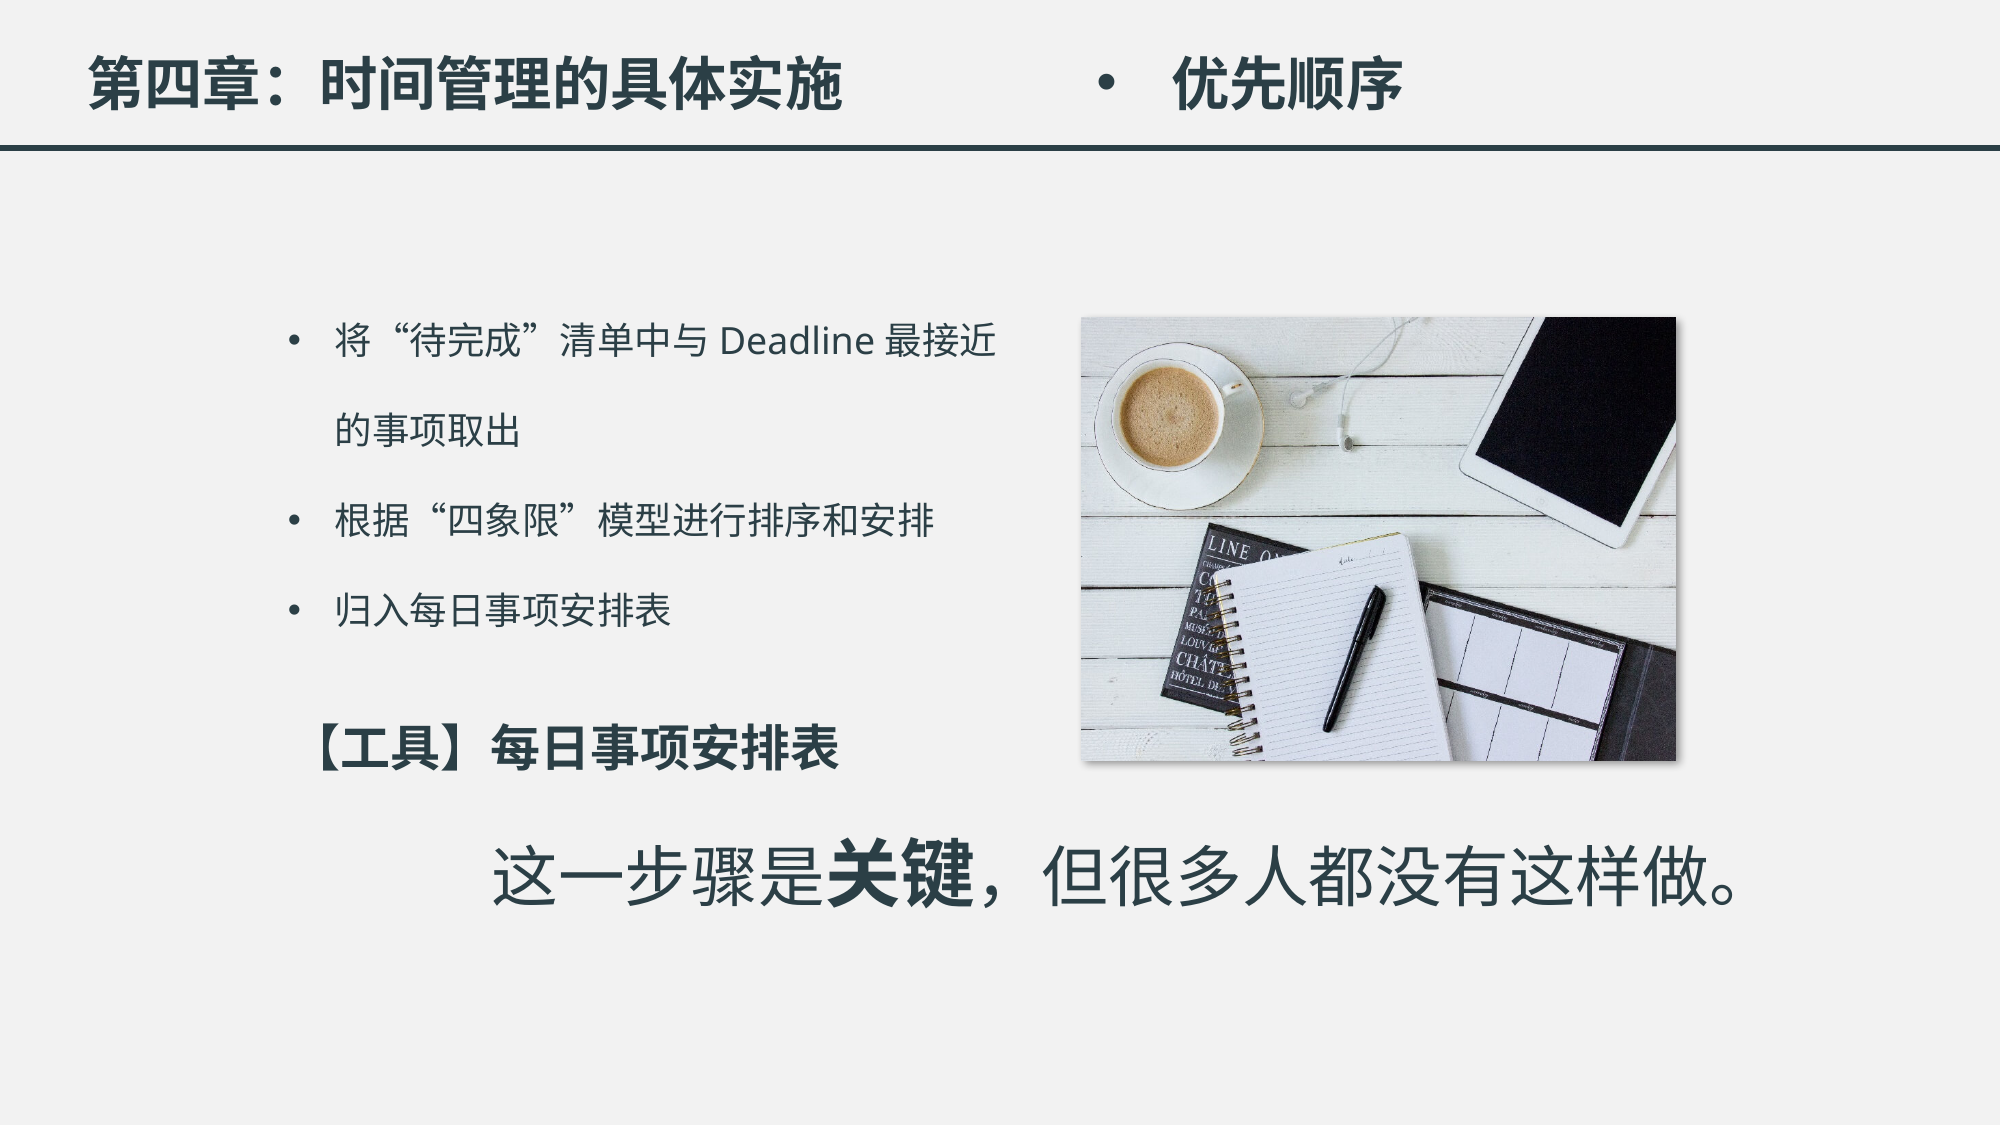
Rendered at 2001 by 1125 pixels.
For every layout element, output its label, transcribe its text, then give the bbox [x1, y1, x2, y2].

picture [1081, 317, 1676, 761]
text_box 【工具】每日事项安排表 [276, 649, 856, 784]
text_box 优先顺序 [1081, 39, 1945, 125]
text_box 这一步骤是关键，但很多人都没有这样做。 [476, 819, 1792, 925]
text_box 将“待完成”清单中与Deadline最接近的事项取出 根据“四象限”模型进行排序和安排 归入每日事项安排表 [273, 264, 1049, 640]
text_box 第四章：时间管理的具体实施 [71, 39, 859, 125]
